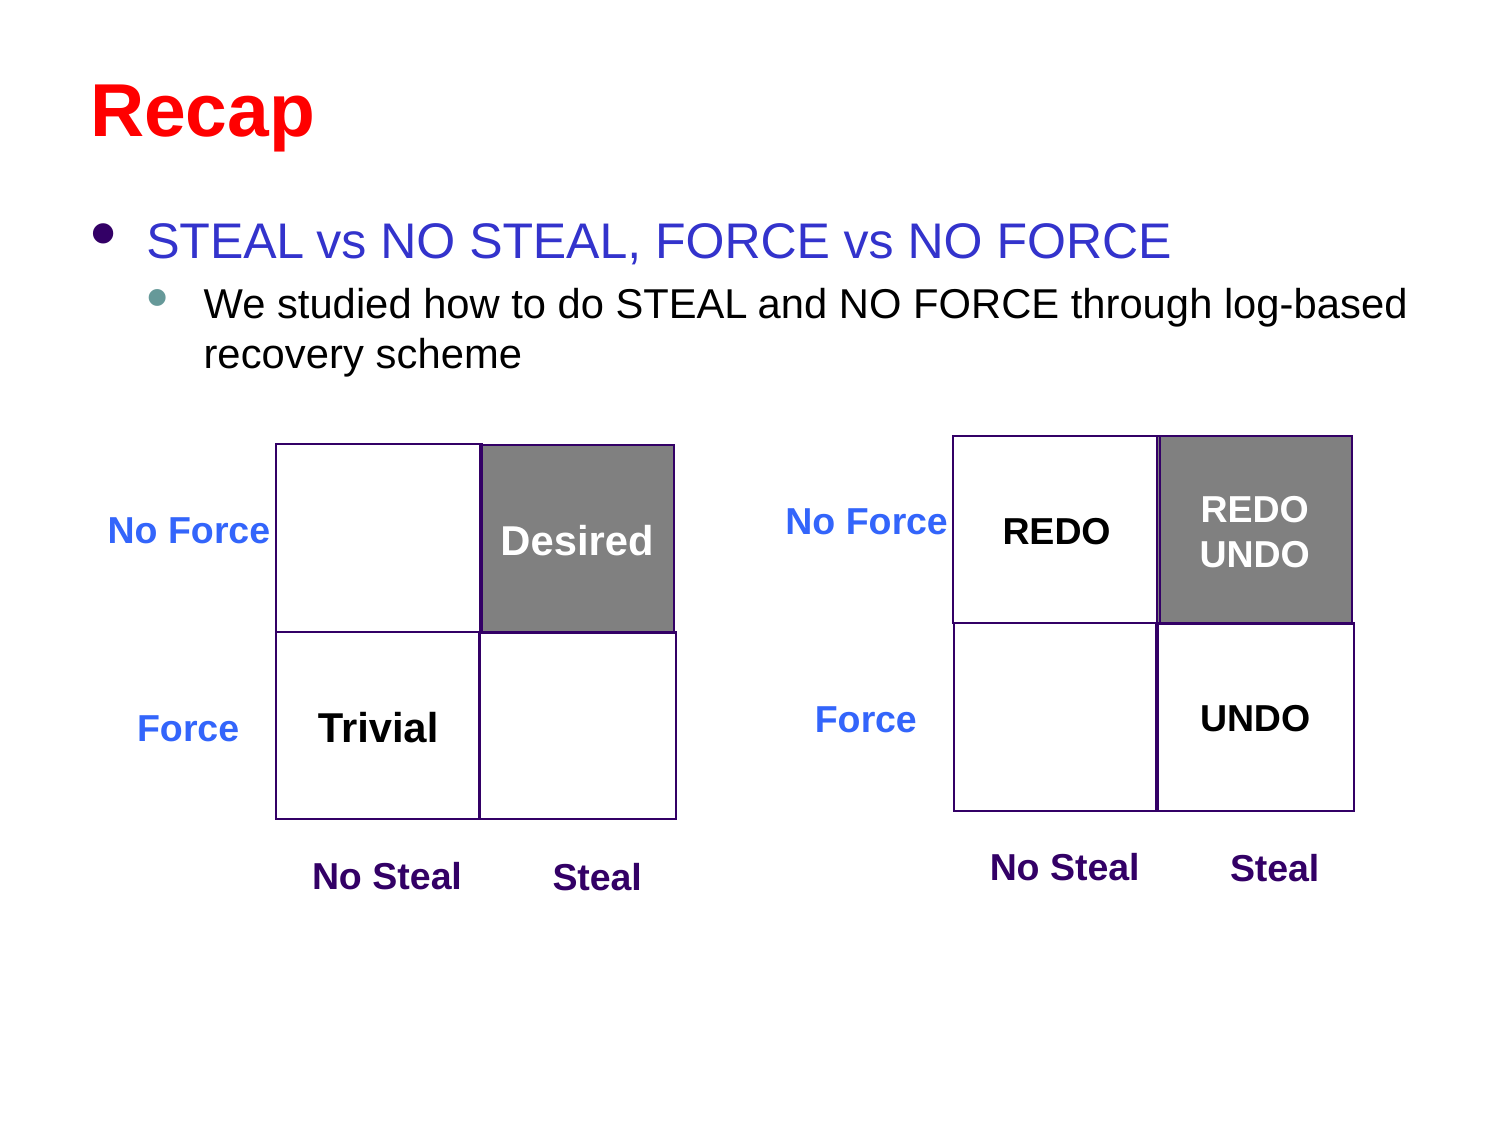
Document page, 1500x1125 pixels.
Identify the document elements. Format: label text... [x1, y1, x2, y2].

title Recap [74, 19, 1313, 160]
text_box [92, 444, 677, 906]
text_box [770, 435, 1354, 897]
list STEAL vs NO STEAL, FORCE vs NO FORCE We studied how to do STEAL and NO FORCE through log-based recovery scheme [74, 200, 1426, 863]
